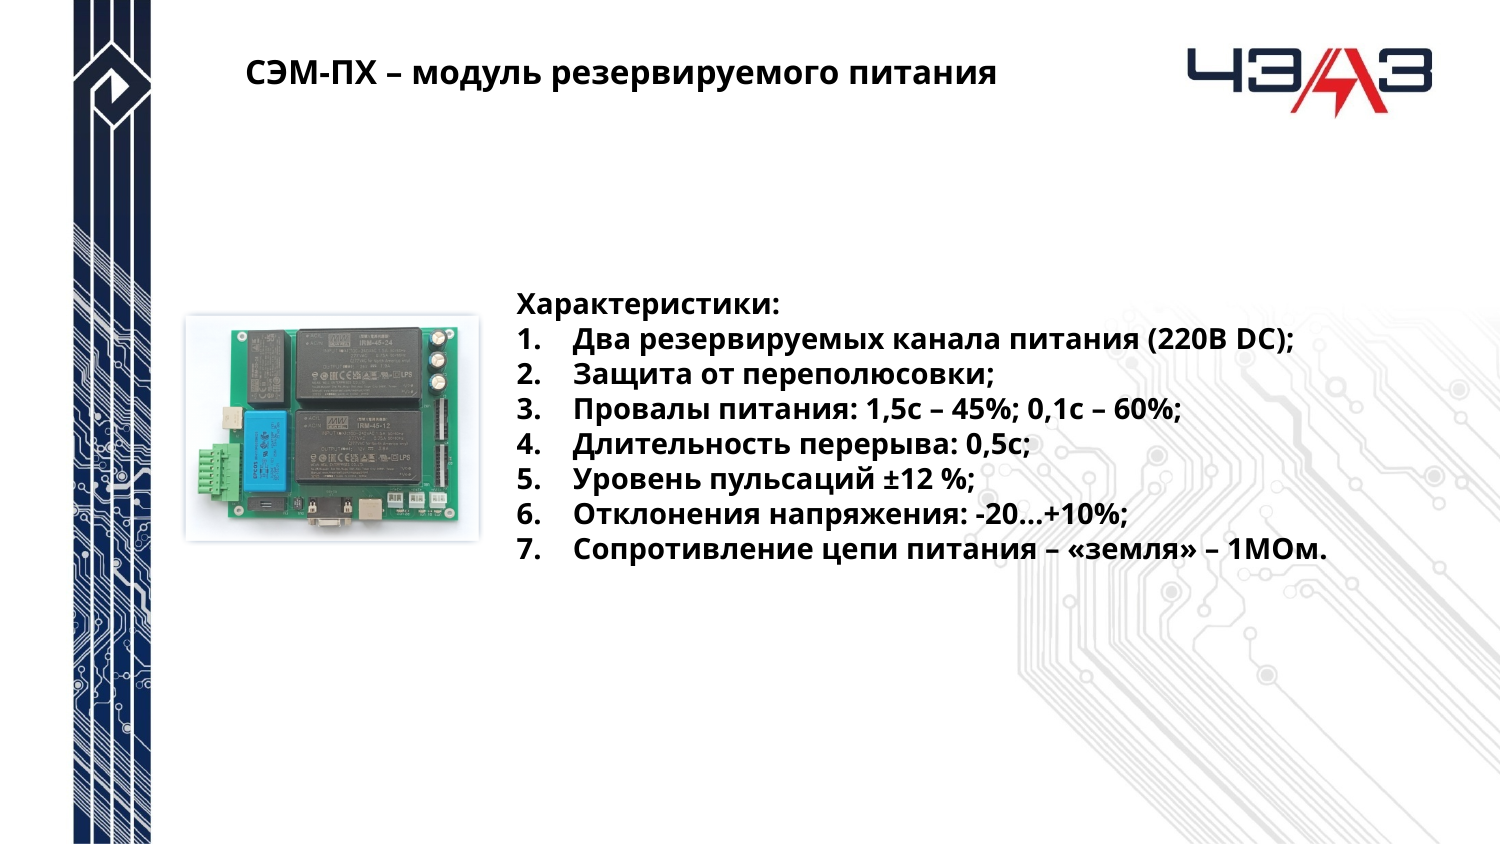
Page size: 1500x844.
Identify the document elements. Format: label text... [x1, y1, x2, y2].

text_box Характеристики: Два резервируемых канала питания (220В DC); Защита от переполюсовки; Провалы питания: 1,5с – 45%; 0,1с – 60%; Длительность перерыва: 0,5с; Уровень пульсаций ±12 %; Отклонения напряжения: -20…+10%; Сопротивление цепи питания – «земля» – 1МОм. [501, 277, 1447, 573]
picture [0, 0, 1500, 844]
text_box СЭМ-ПX – модуль резервируемого питания [230, 44, 1117, 99]
